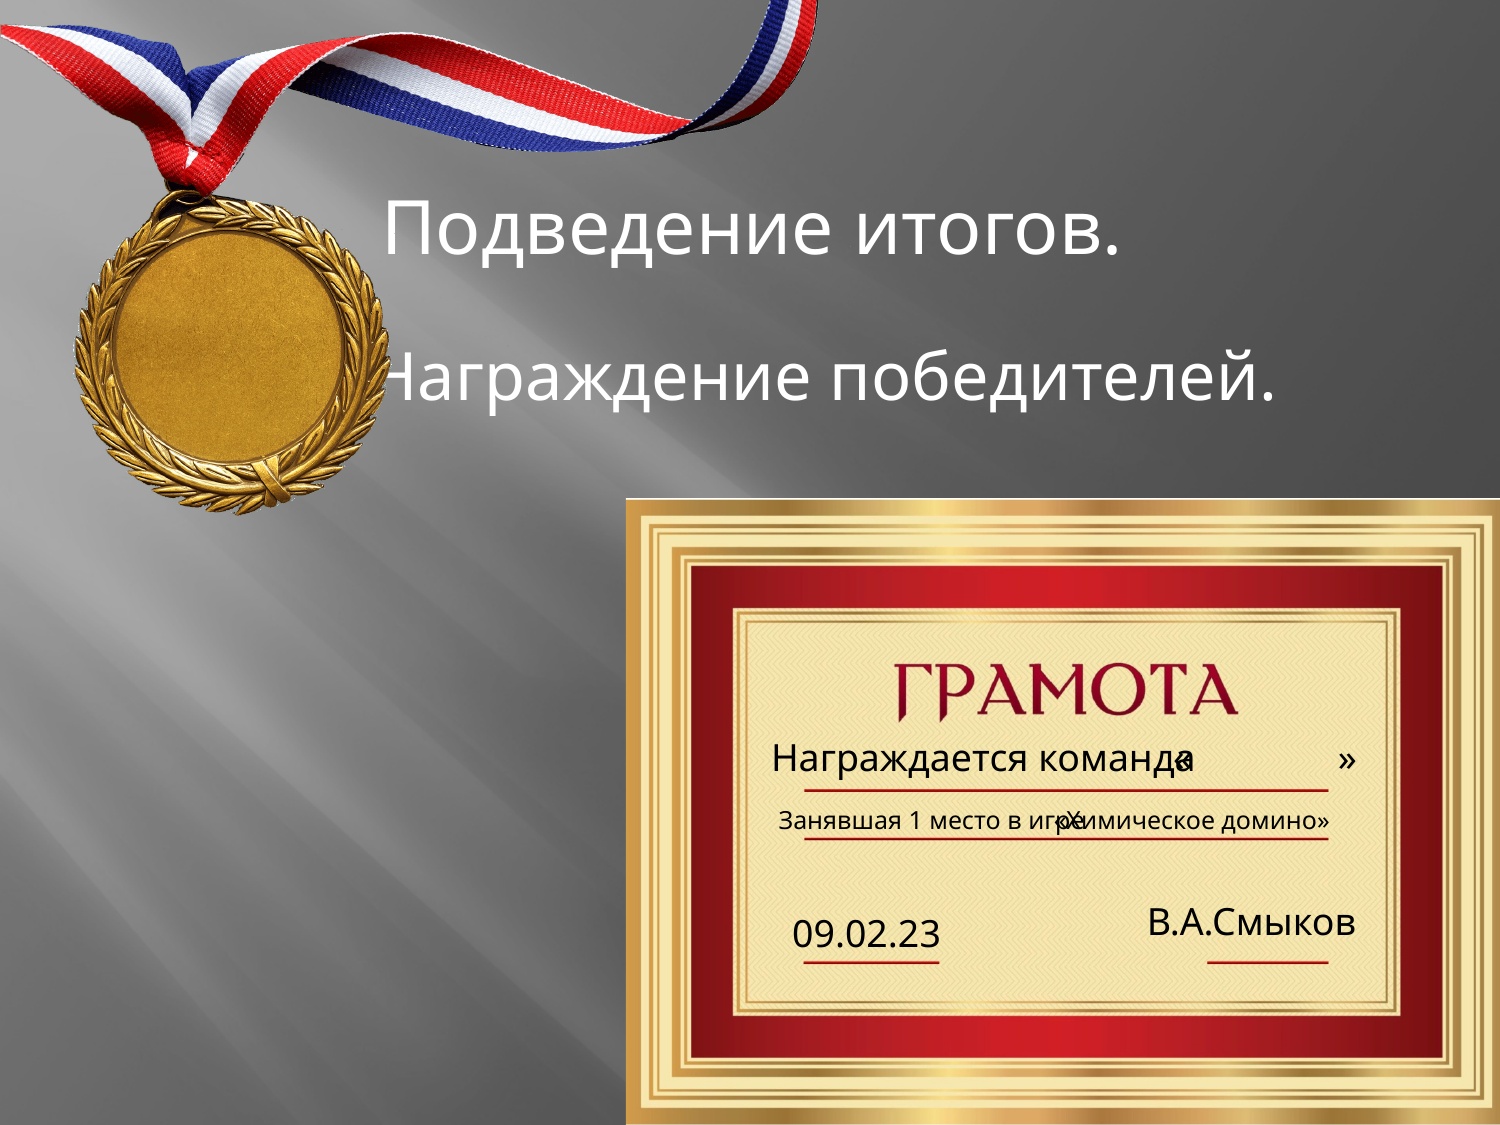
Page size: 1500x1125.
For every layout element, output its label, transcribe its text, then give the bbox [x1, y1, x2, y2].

text_box Награждение победителей. [893, 326, 1293, 421]
picture [0, 0, 1500, 1125]
text_box Подведение итогов. [893, 172, 1138, 278]
